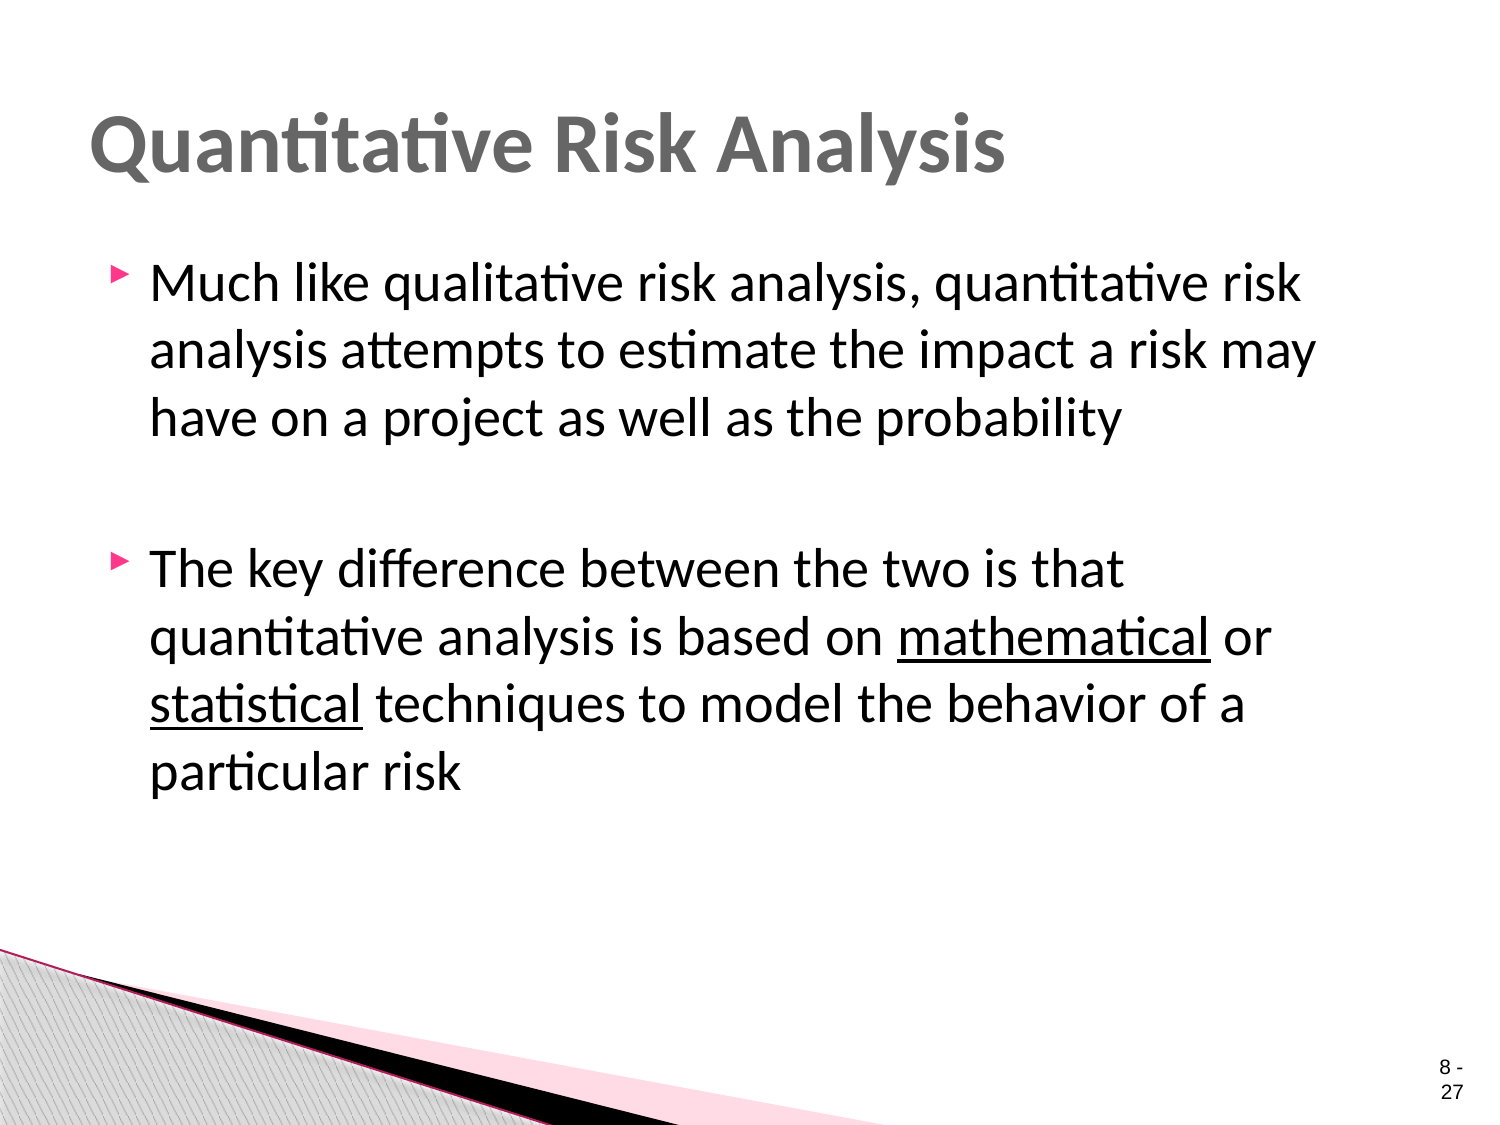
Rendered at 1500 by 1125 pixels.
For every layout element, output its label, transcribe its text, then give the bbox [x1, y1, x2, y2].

title Quantitative Risk Analysis [75, 45, 1425, 233]
list Much like qualitative risk analysis, quantitative risk analysis attempts to estimate the impact a risk may have on a project as well as the probability The key difference between the two is that quantitative analysis is based on mathematical or statistical techniques to model the behavior of a particular risk [75, 237, 1425, 1013]
slide_number 8 - 27 [1418, 1051, 1479, 1112]
